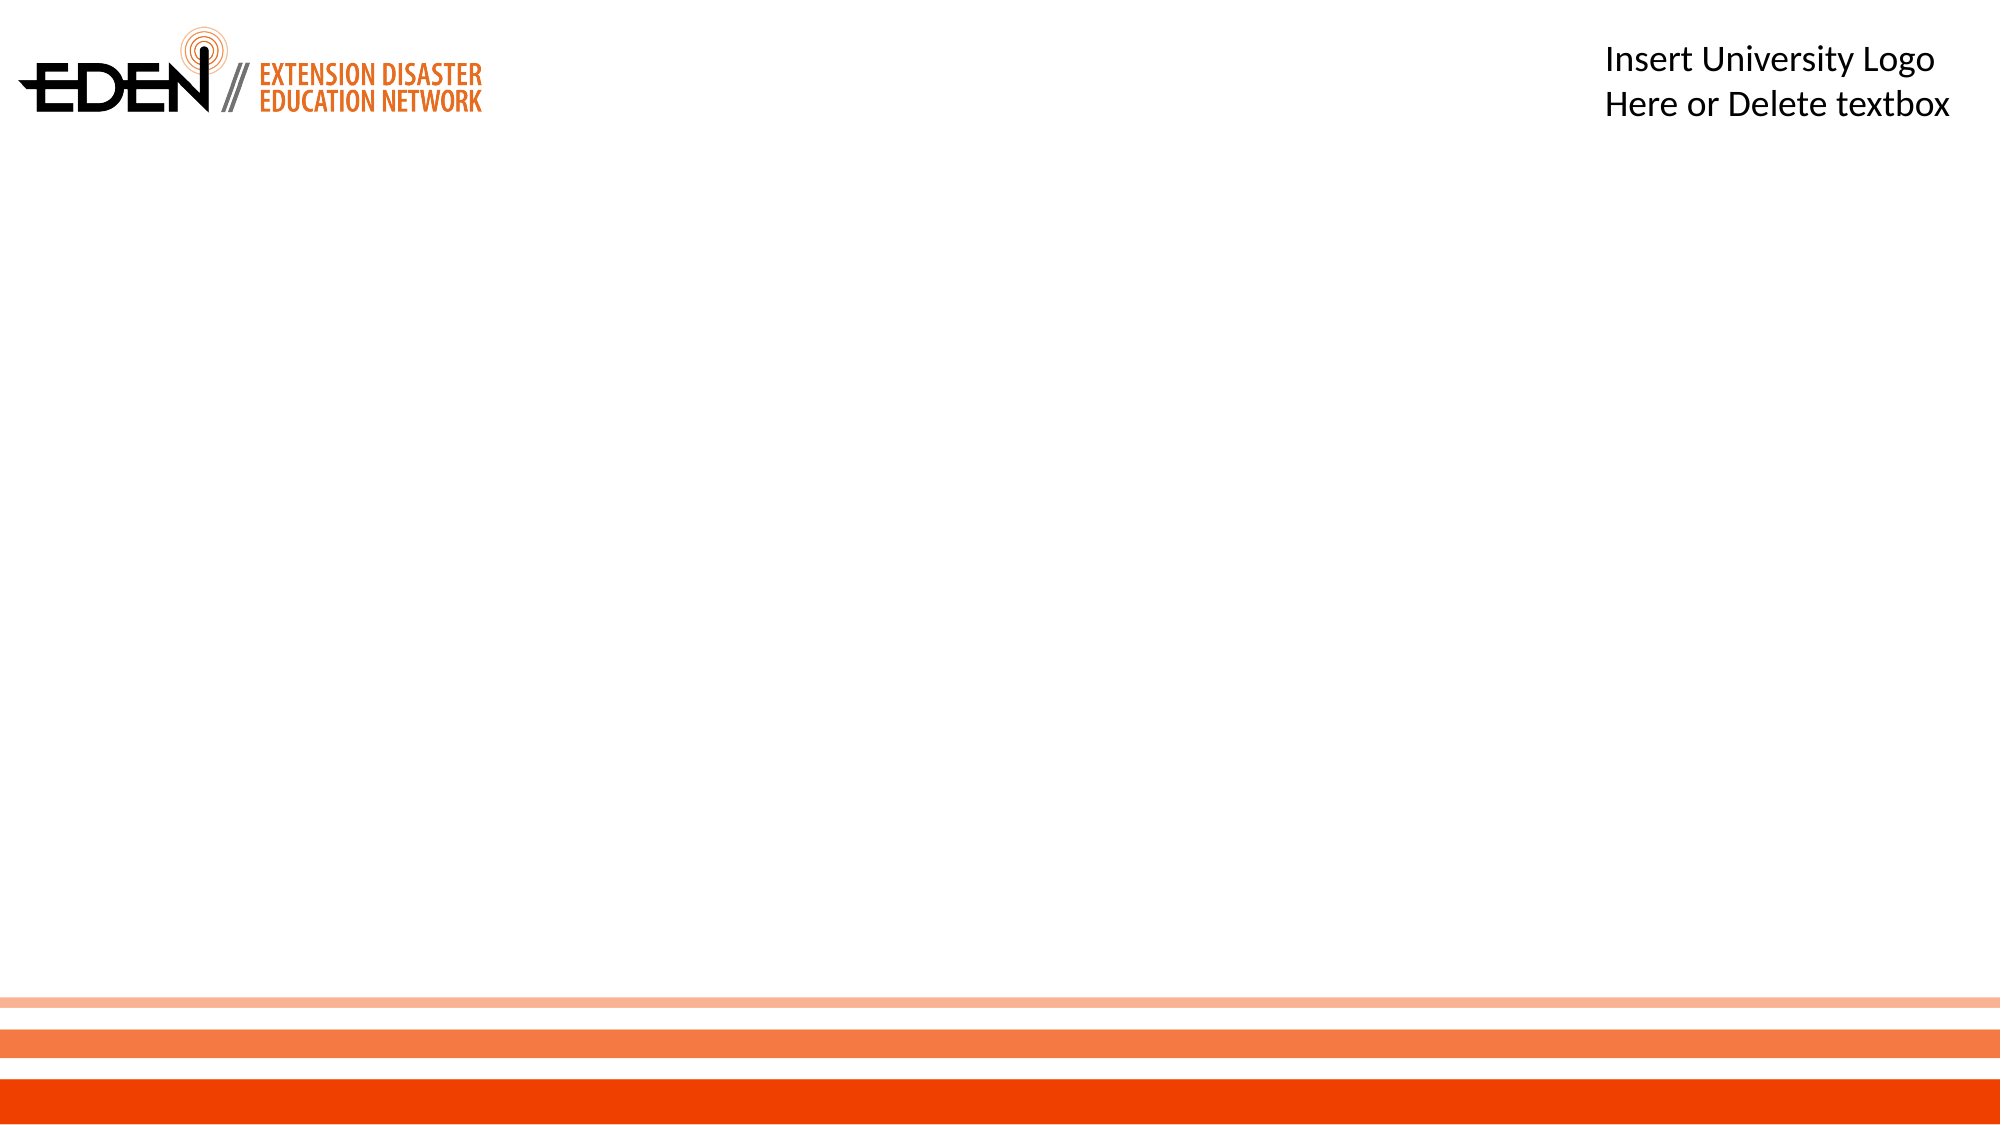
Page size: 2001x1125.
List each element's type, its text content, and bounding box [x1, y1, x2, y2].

text_box Insert University Logo Here or Delete textbox [1590, 26, 1982, 132]
picture [0, 0, 2000, 1125]
